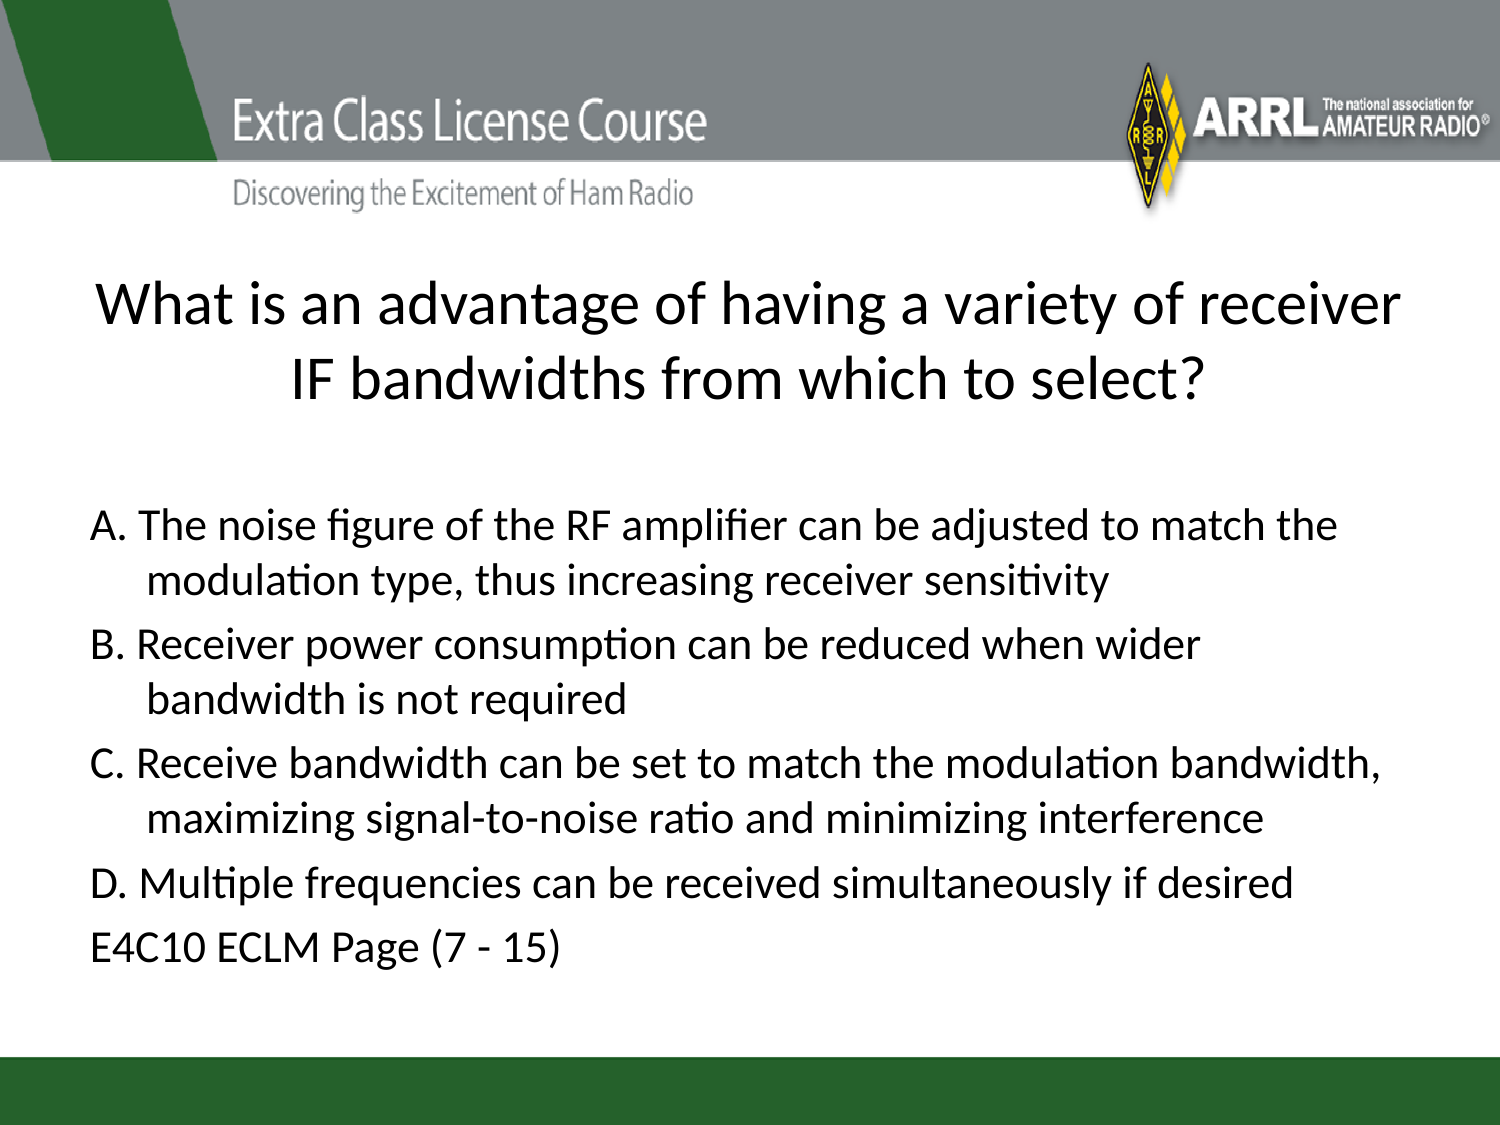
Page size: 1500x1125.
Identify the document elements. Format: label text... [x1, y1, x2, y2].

list A. The noise figure of the RF amplifier can be adjusted to match the modulation type, thus increasing receiver sensitivity B. Receiver power consumption can be reduced when wider bandwidth is not required C. Receive bandwidth can be set to match the modulation bandwidth, maximizing signal-to-noise ratio and minimizing interference D. Multiple frequencies can be received simultaneously if desired E4C10 ECLM Page (7 - 15) [75, 487, 1425, 1005]
picture [0, 0, 1500, 1125]
title What is an advantage of having a variety of receiver IF bandwidths from which to select? [75, 254, 1425, 435]
